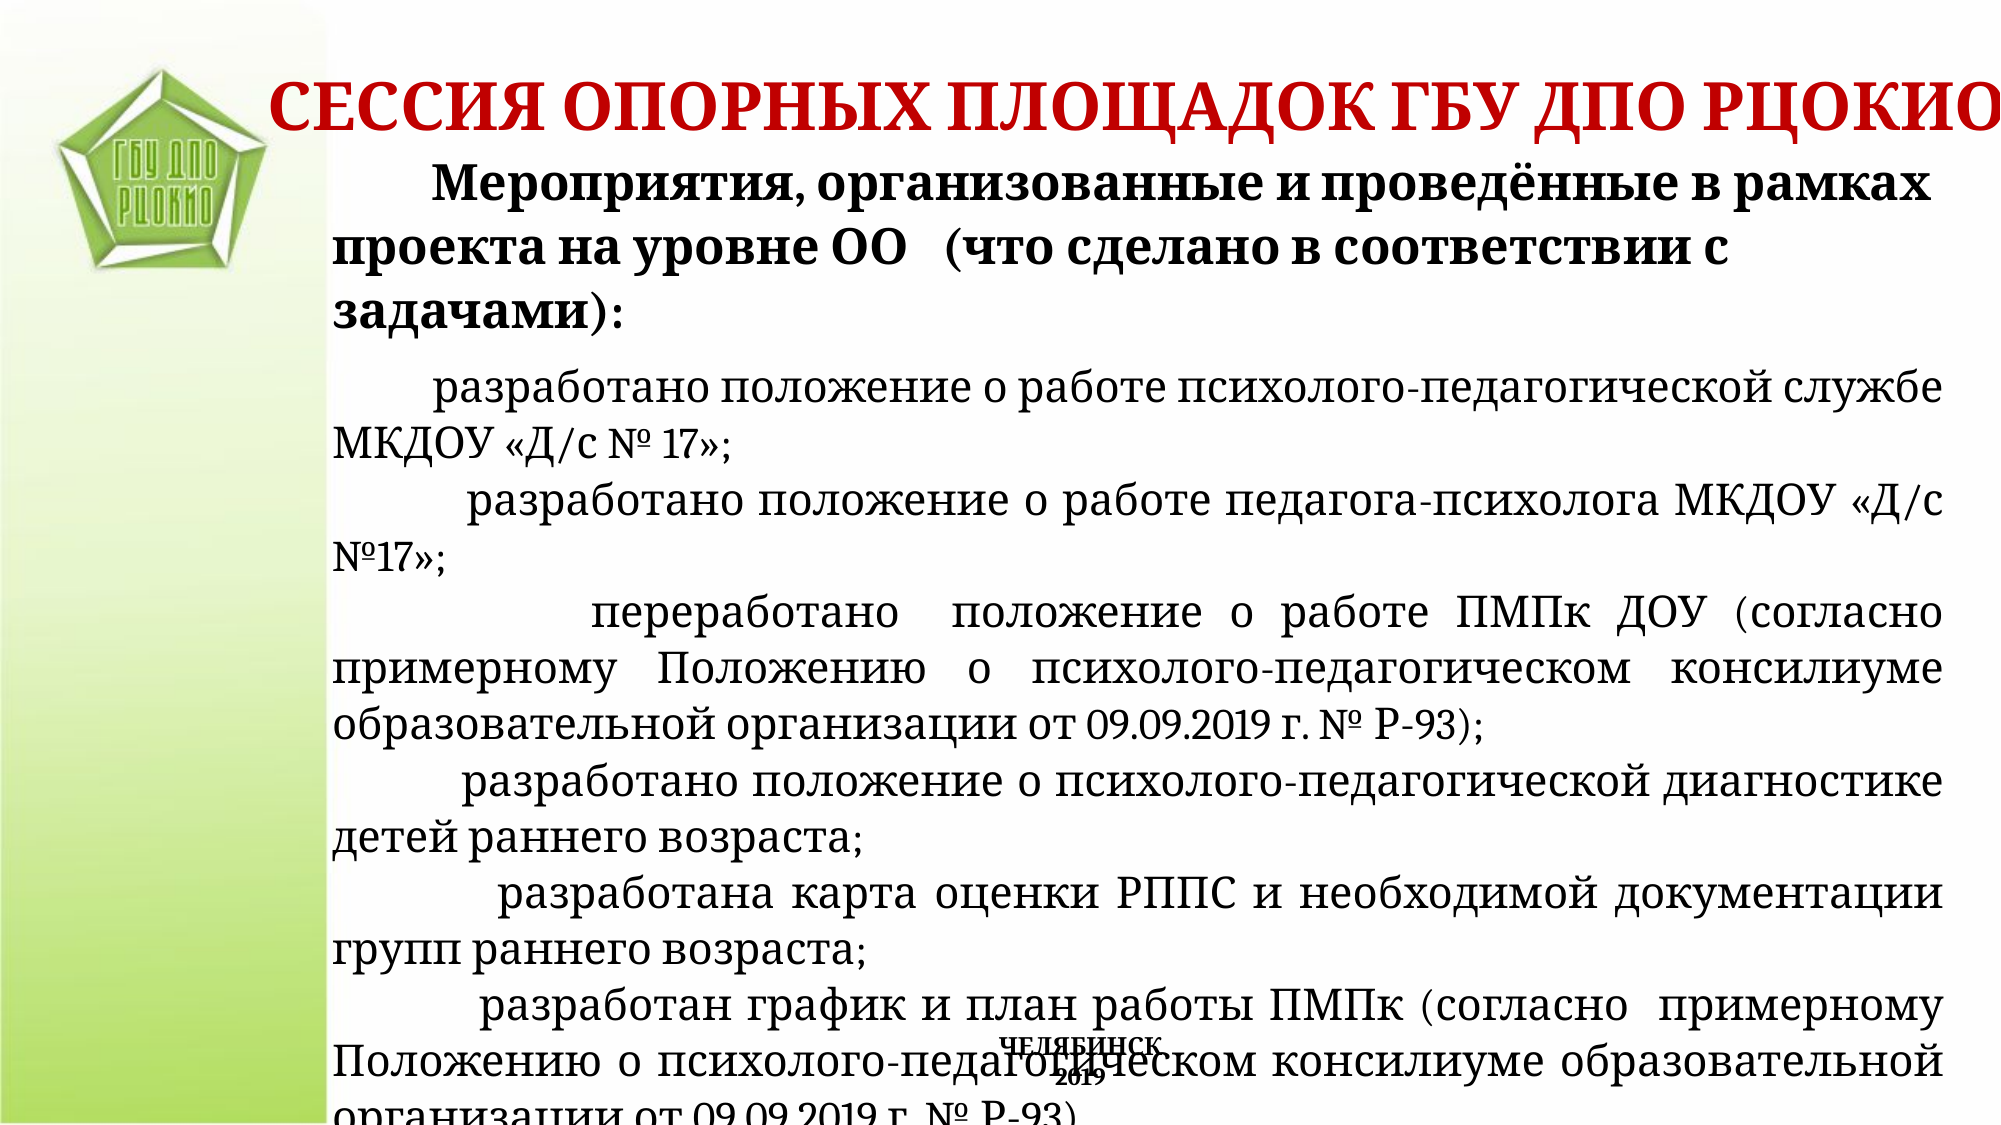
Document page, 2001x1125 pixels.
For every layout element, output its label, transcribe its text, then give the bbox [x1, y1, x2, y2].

picture [0, 0, 2001, 1125]
footer ЧЕЛЯБИНСК 2019 [667, 995, 1494, 1125]
text_box Мероприятия, организованные и проведённые в рамках проекта на уровне ОО (что сделано в соответствии с задачами): разработано положение о работе психолого-педагогической службе МКДОУ «Д/с № 17»; разработано положение о работе педагога-психолога МКДОУ «Д/с №17»; переработано положение о работе ПМПк ДОУ (согласно примерному Положению о психолого-педагогическом консилиуме образовательной организации от 09.09.2019 г. № Р-93); разработано положение о психолого-педагогической диагностике детей раннего возраста; разработана карта оценки РППС и необходимой документации групп раннего возраста; разработан график и план работы ПМПк (согласно примерному Положению о психолого-педагогическом консилиуме образовательной организации от 09.09.2019 г. № Р-93). [317, 152, 1959, 1125]
text_box СЕССИЯ ОПОРНЫХ ПЛОЩАДОК ГБУ ДПО РЦОКИО [252, 56, 2000, 152]
